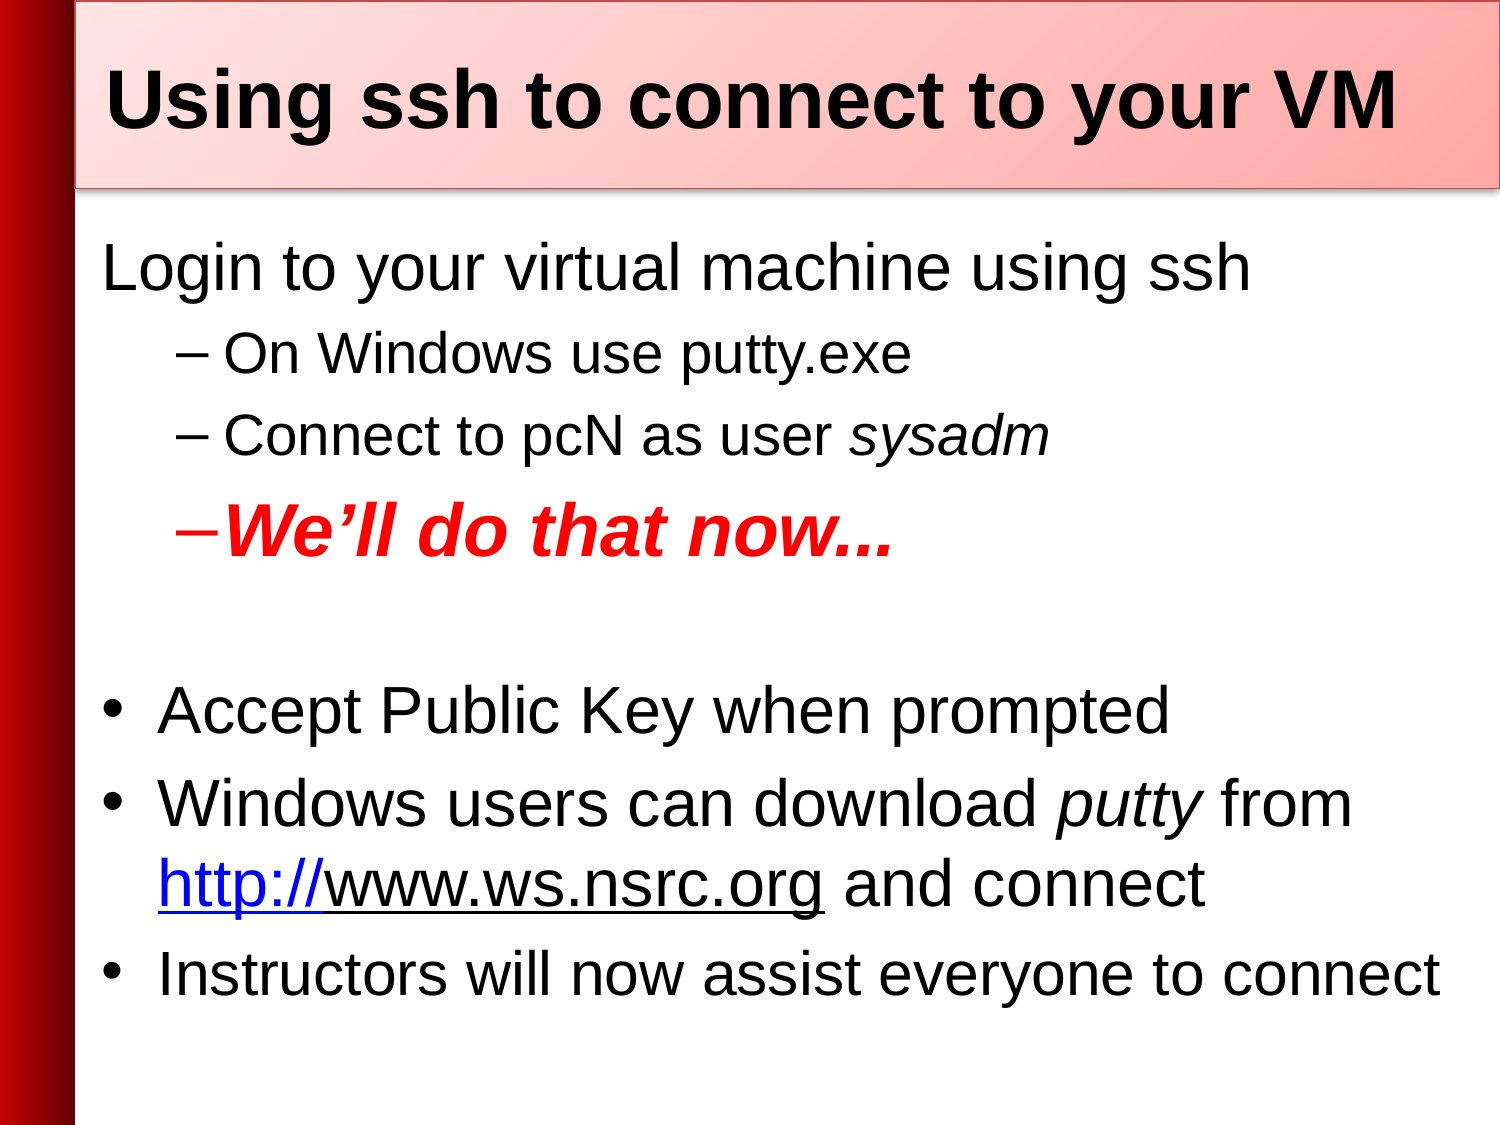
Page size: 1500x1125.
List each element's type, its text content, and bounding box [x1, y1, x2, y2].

list Login to your virtual machine using ssh On Windows use putty.exe Connect to pcN as user sysadm We’ll do that now... Accept Public Key when prompted Windows users can download putty from http://www.ws.nsrc.org and connect Instructors will now assist everyone to connect [86, 216, 1470, 1112]
title Using ssh to connect to your VM [74, 0, 1500, 189]
